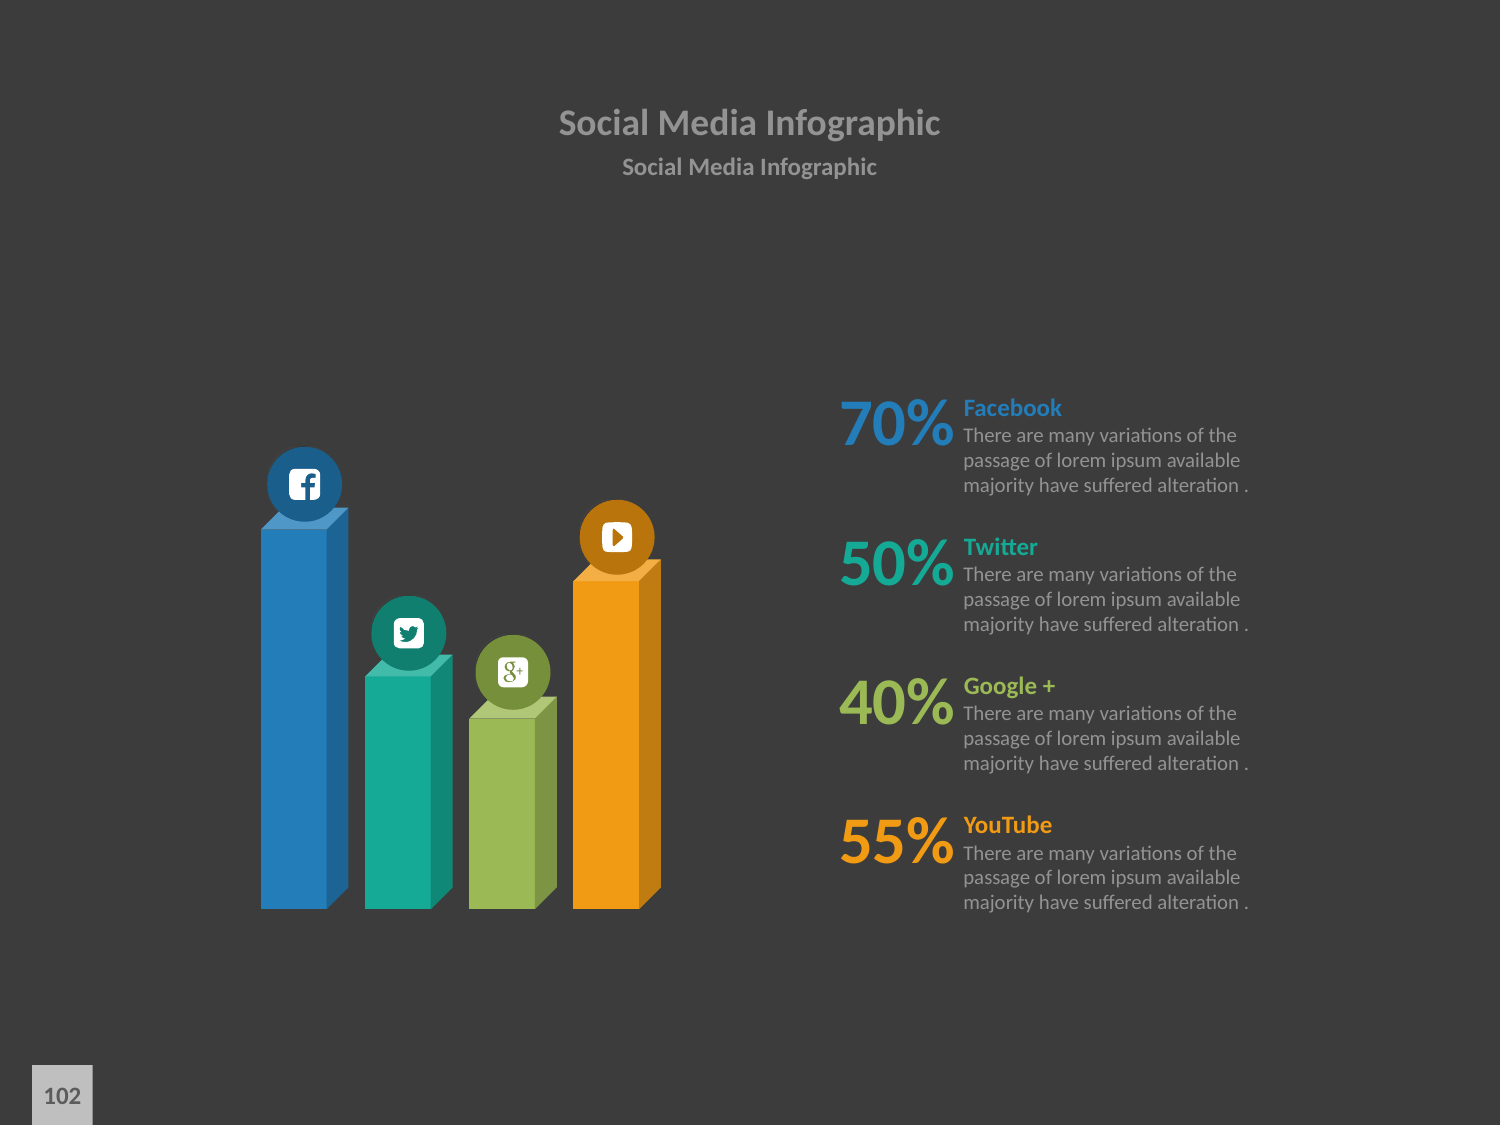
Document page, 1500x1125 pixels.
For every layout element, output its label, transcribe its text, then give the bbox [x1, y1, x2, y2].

text_box [365, 654, 453, 910]
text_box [266, 446, 343, 522]
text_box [579, 499, 655, 575]
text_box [472, 713, 537, 718]
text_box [371, 595, 447, 671]
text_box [963, 669, 1288, 776]
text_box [963, 530, 1288, 637]
text_box [469, 696, 557, 910]
text_box 70% [824, 371, 971, 467]
text_box 40% [824, 650, 971, 745]
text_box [475, 634, 551, 710]
text_box 55% [824, 789, 971, 884]
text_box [963, 808, 1288, 915]
title Social Media Infographic [287, 91, 1213, 150]
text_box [963, 390, 1288, 498]
list Social Media Infographic [412, 149, 1088, 183]
text_box 50% [824, 510, 971, 606]
text_box [260, 507, 349, 910]
text_box [573, 559, 661, 910]
